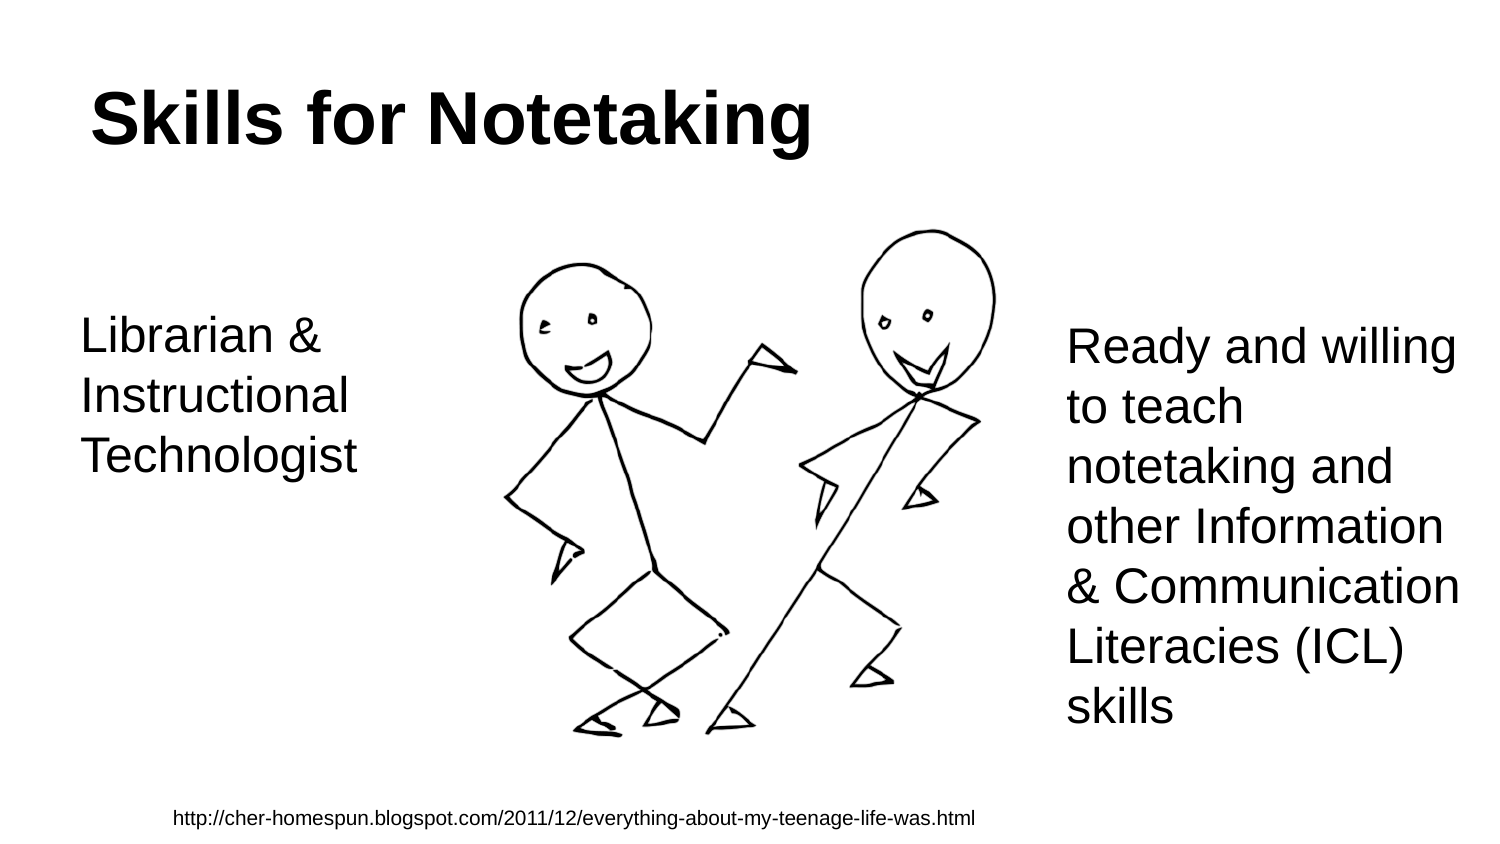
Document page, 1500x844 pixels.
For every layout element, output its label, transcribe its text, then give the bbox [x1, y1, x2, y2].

text_box http://cher-homespun.blogspot.com/2011/12/everything-about-my-teenage-life-was.html [157, 789, 1262, 844]
picture [484, 222, 1016, 762]
text_box Ready and willing to teach notetaking and other Information & Communication Literacies (ICL) skills [1051, 298, 1500, 582]
text_box Librarian & Instructional Technologist [64, 287, 429, 526]
title Skills for Notetaking [75, 33, 1425, 175]
